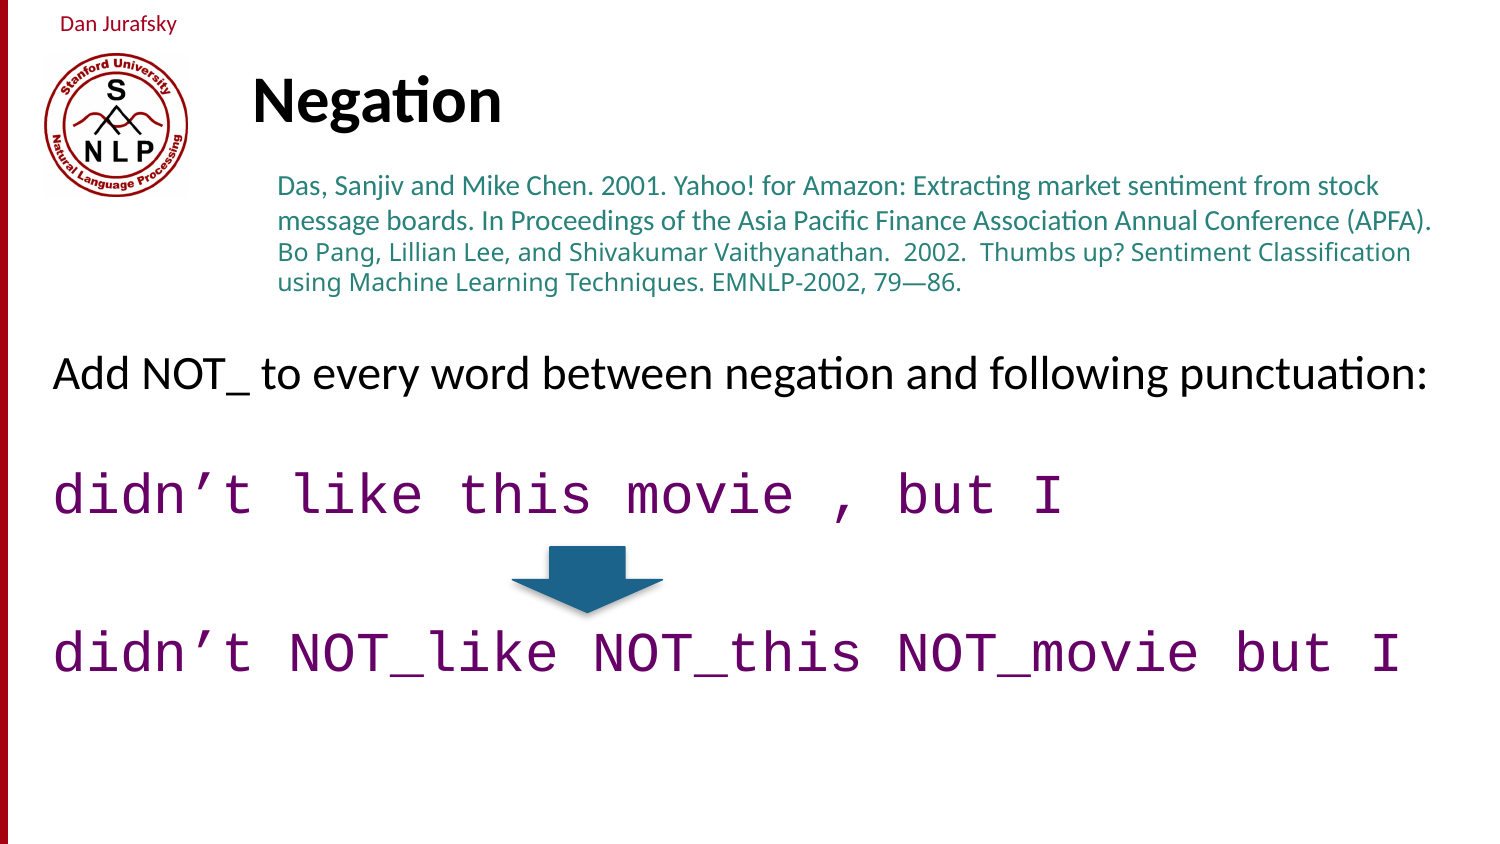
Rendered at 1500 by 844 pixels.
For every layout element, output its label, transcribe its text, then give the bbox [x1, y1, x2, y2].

title Negation [237, 21, 1463, 144]
picture [44, 53, 188, 197]
text_box Das, Sanjiv and Mike Chen. 2001. Yahoo! for Amazon: Extracting market sentiment from stock message boards. In Proceedings of the Asia Pacific Finance Association Annual Conference (APFA). Bo Pang, Lillian Lee, and Shivakumar Vaithyanathan. 2002. Thumbs up? Sentiment Classification using Machine Learning Techniques. EMNLP-2002, 79—86. [262, 159, 1487, 304]
list Add NOT_ to every word between negation and following punctuation: didn’t like this movie , but I didn’t NOT_like NOT_this NOT_movie but I [37, 334, 1488, 810]
text_box [511, 546, 664, 614]
